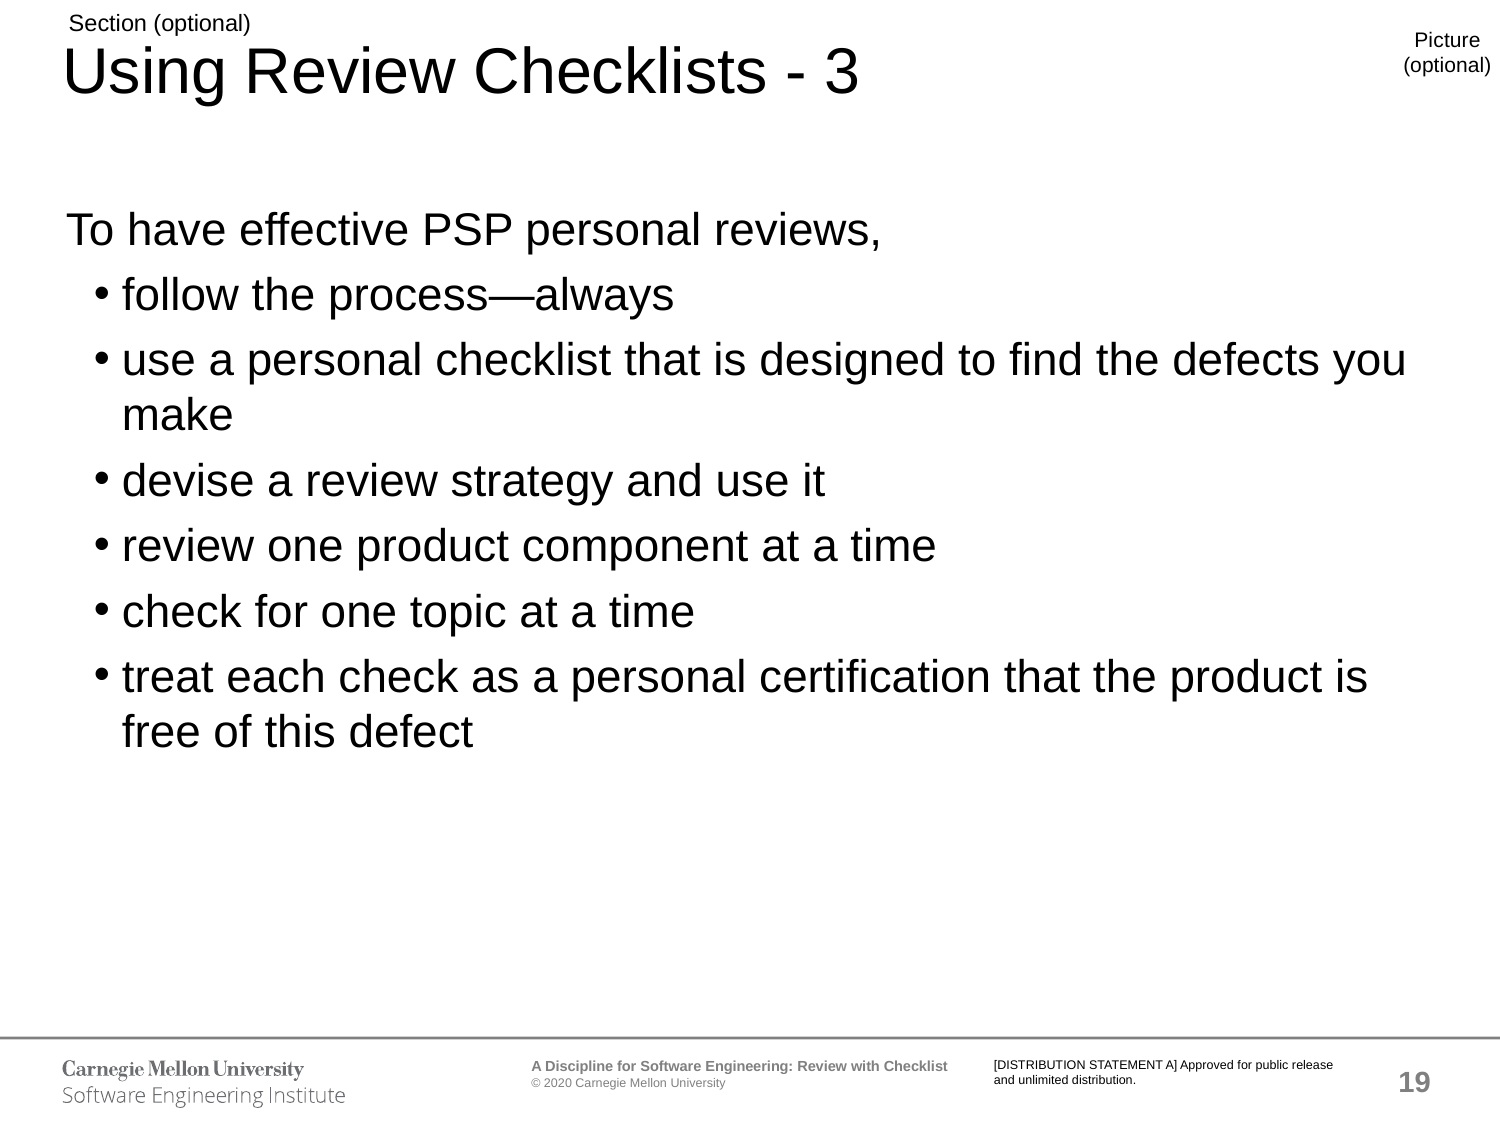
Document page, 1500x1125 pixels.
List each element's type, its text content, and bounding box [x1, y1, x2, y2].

list To have effective PSP personal reviews, follow the process—always use a personal checklist that is designed to find the defects you make devise a review strategy and use it review one product component at a time check for one topic at a time treat each check as a personal certification that the product is free of this defect [65, 199, 1431, 1022]
title Using Review Checklists - 3 [62, 37, 1338, 182]
